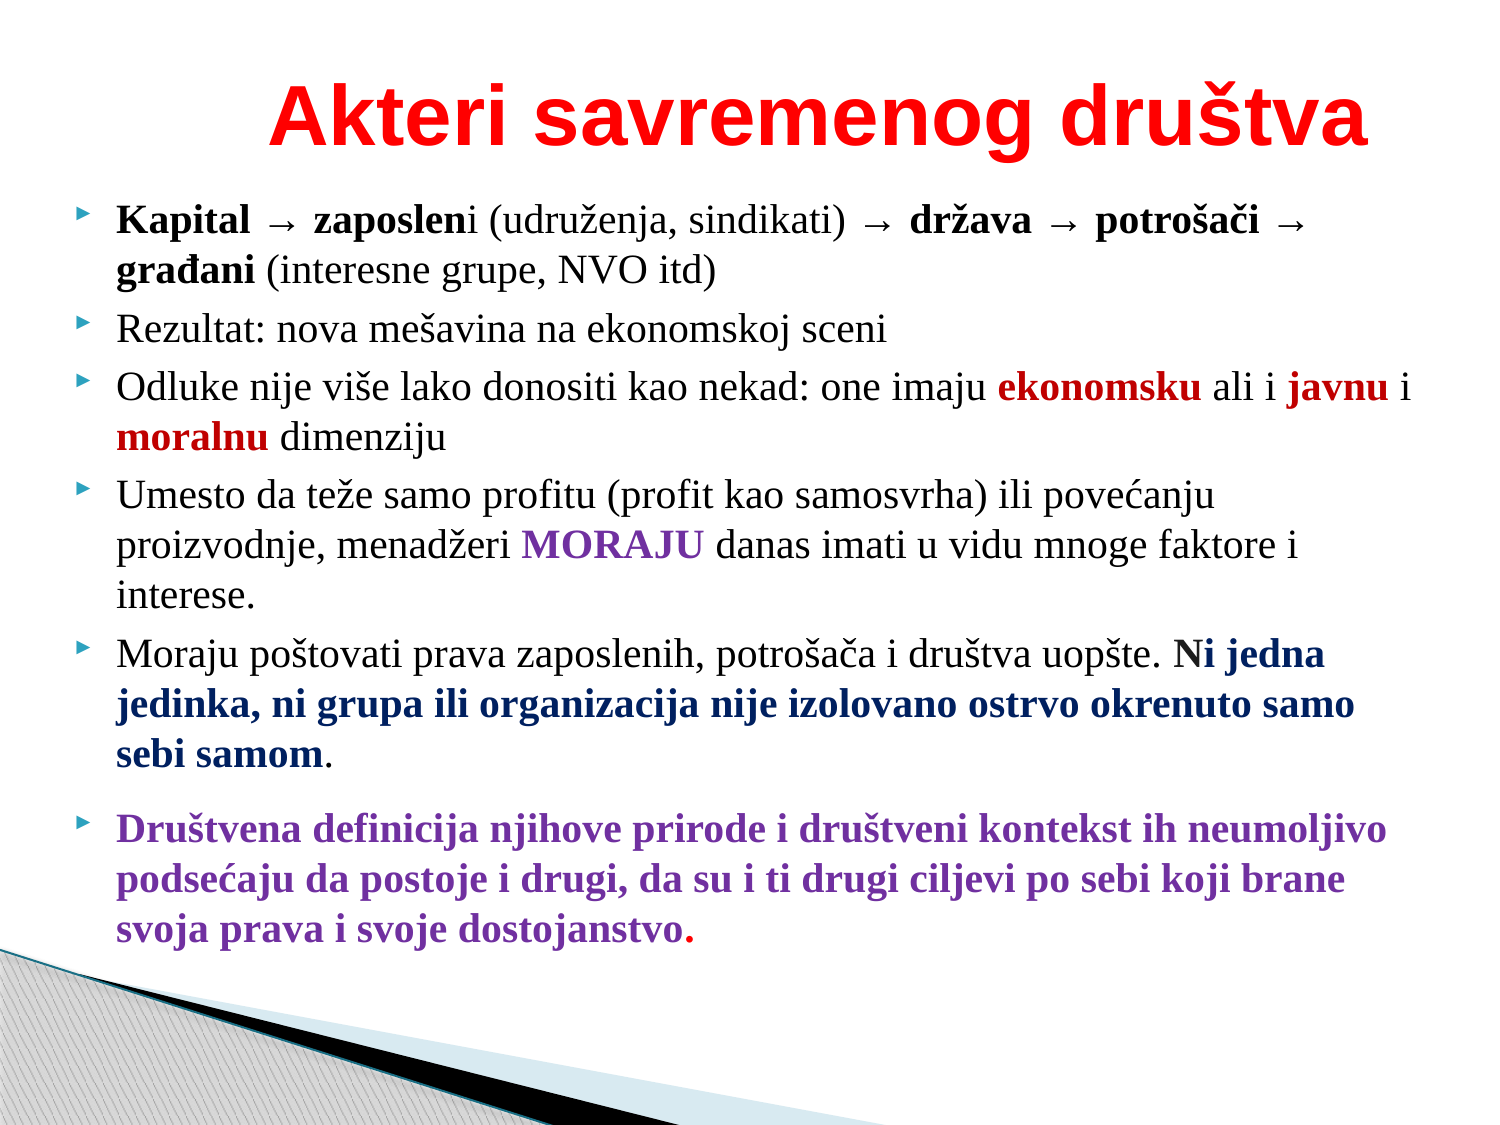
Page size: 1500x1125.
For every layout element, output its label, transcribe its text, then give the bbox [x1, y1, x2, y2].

title Akteri savremenog društva [252, 51, 1406, 171]
list Kapital → zaposleni (udruženja, sindikati) → država → potrošači → građani (interesne grupe, NVO itd) Rezultat: nova mešavina na ekonomskoj sceni Odluke nije više lako donositi kao nekad: one imaju ekonomsku ali i javnu i moralnu dimenziju Umesto da teže samo profitu (profit kao samosvrha) ili povećanju proizvodnje, menadžeri MORAJU danas imati u vidu mnoge faktore i interese. Moraju poštovati prava zaposlenih, potrošača i društva uopšte. Ni jedna jedinka, ni grupa ili organizacija nije izolovano ostrvo okrenuto samo sebi samom. Društvena definicija njihove prirode i društveni kontekst ih neumoljivo podsećaju da postoje i drugi, da su i ti drugi ciljevi po sebi koji brane svoja prava i svoje dostojanstvo. [40, 184, 1432, 954]
